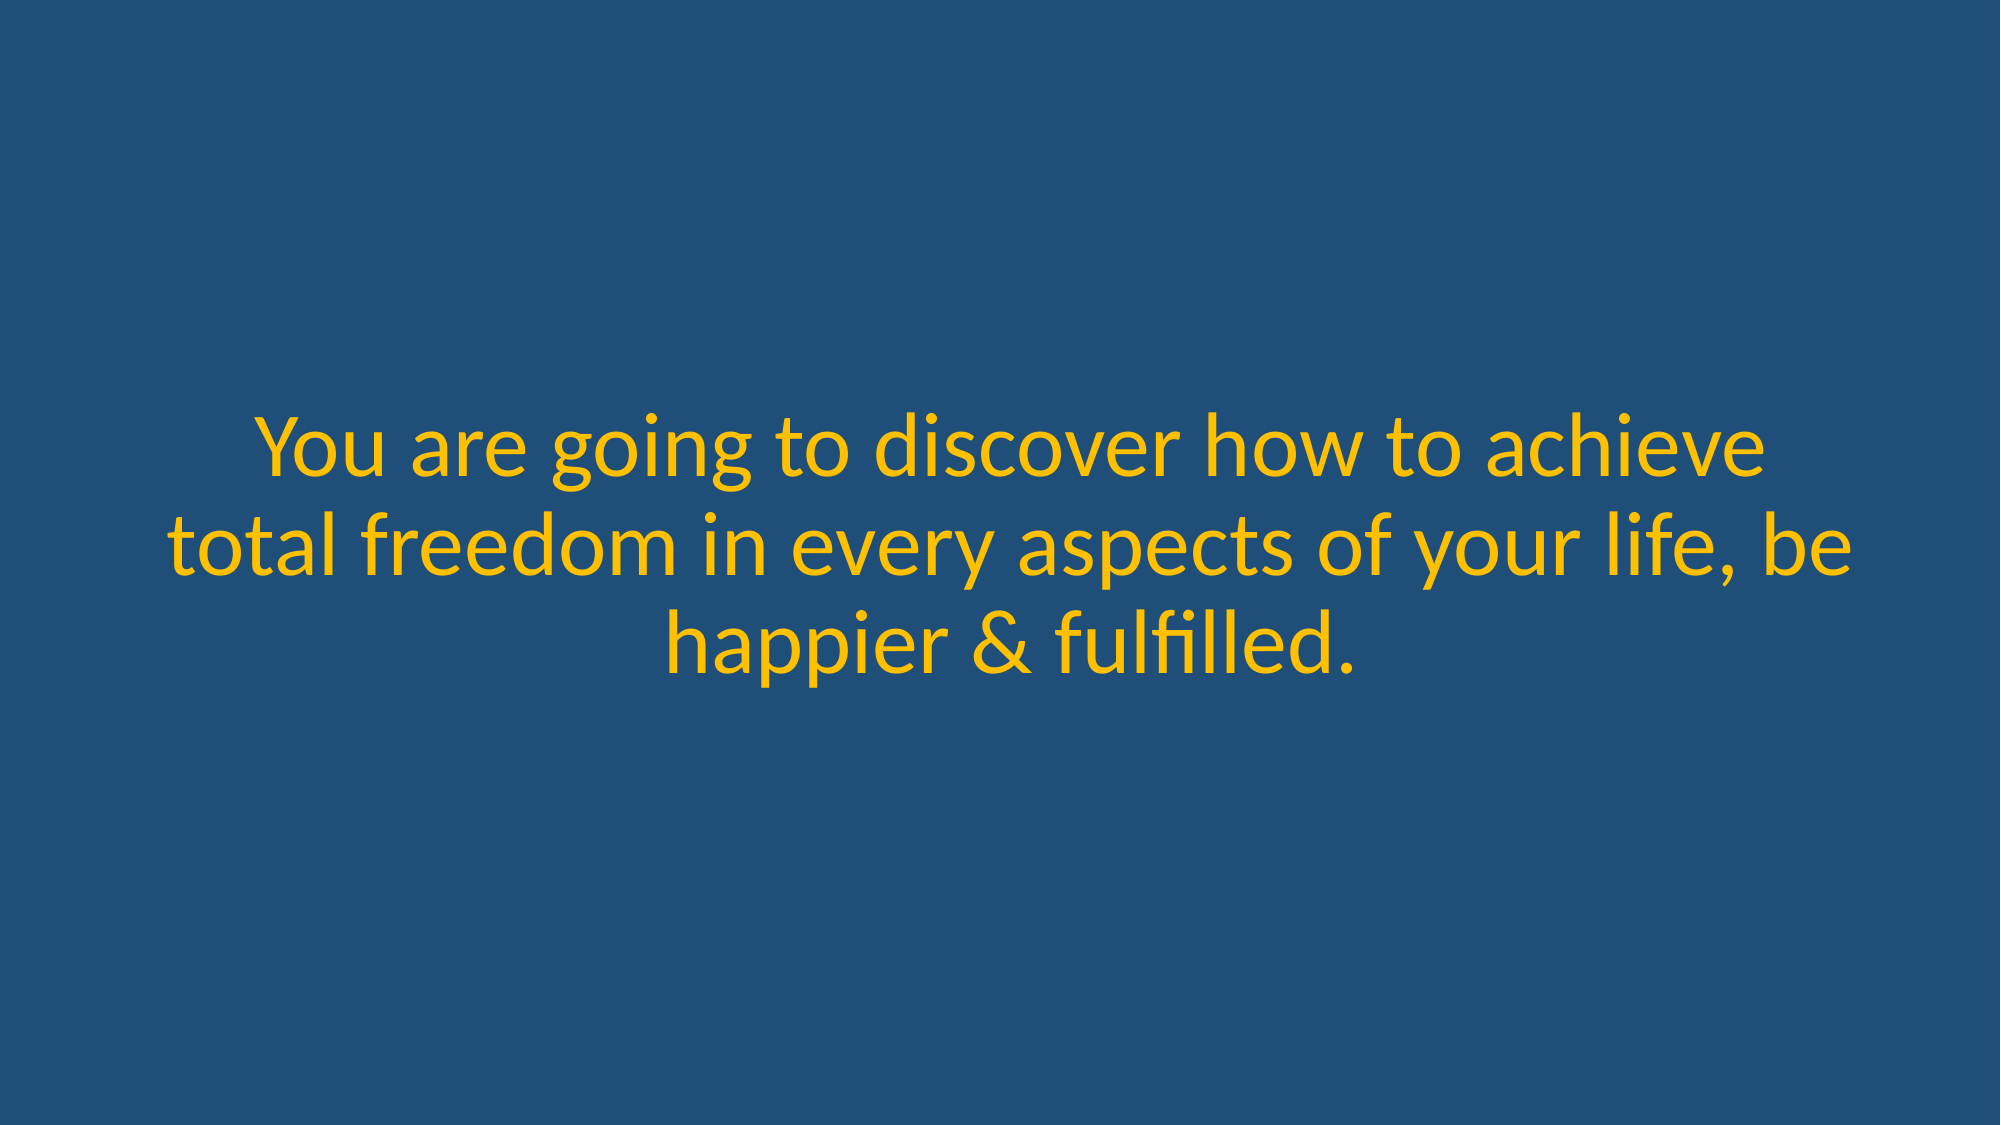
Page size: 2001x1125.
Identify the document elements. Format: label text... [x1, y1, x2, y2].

list You are going to discover how to achieve total freedom in every aspects of your life, be happier & fulfilled. [149, 389, 1875, 726]
